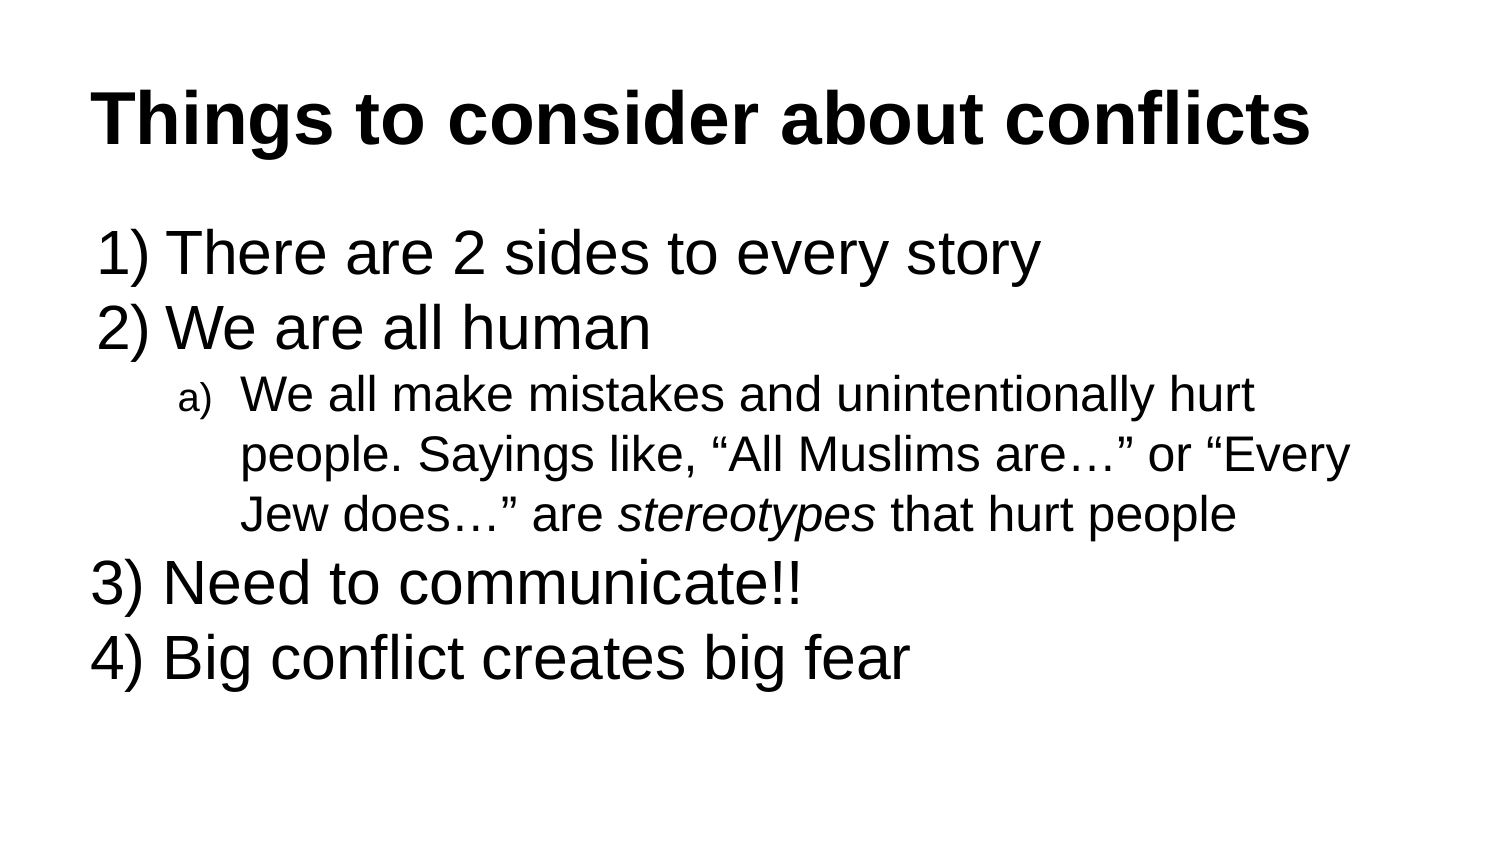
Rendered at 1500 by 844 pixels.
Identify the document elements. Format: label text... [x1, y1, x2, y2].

title Things to consider about conflicts [75, 33, 1425, 175]
list There are 2 sides to every story We are all human We all make mistakes and unintentionally hurt people. Sayings like, “All Muslims are…” or “Every Jew does…” are stereotypes that hurt people 3) Need to communicate!! 4) Big conflict creates big fear [75, 196, 1425, 808]
